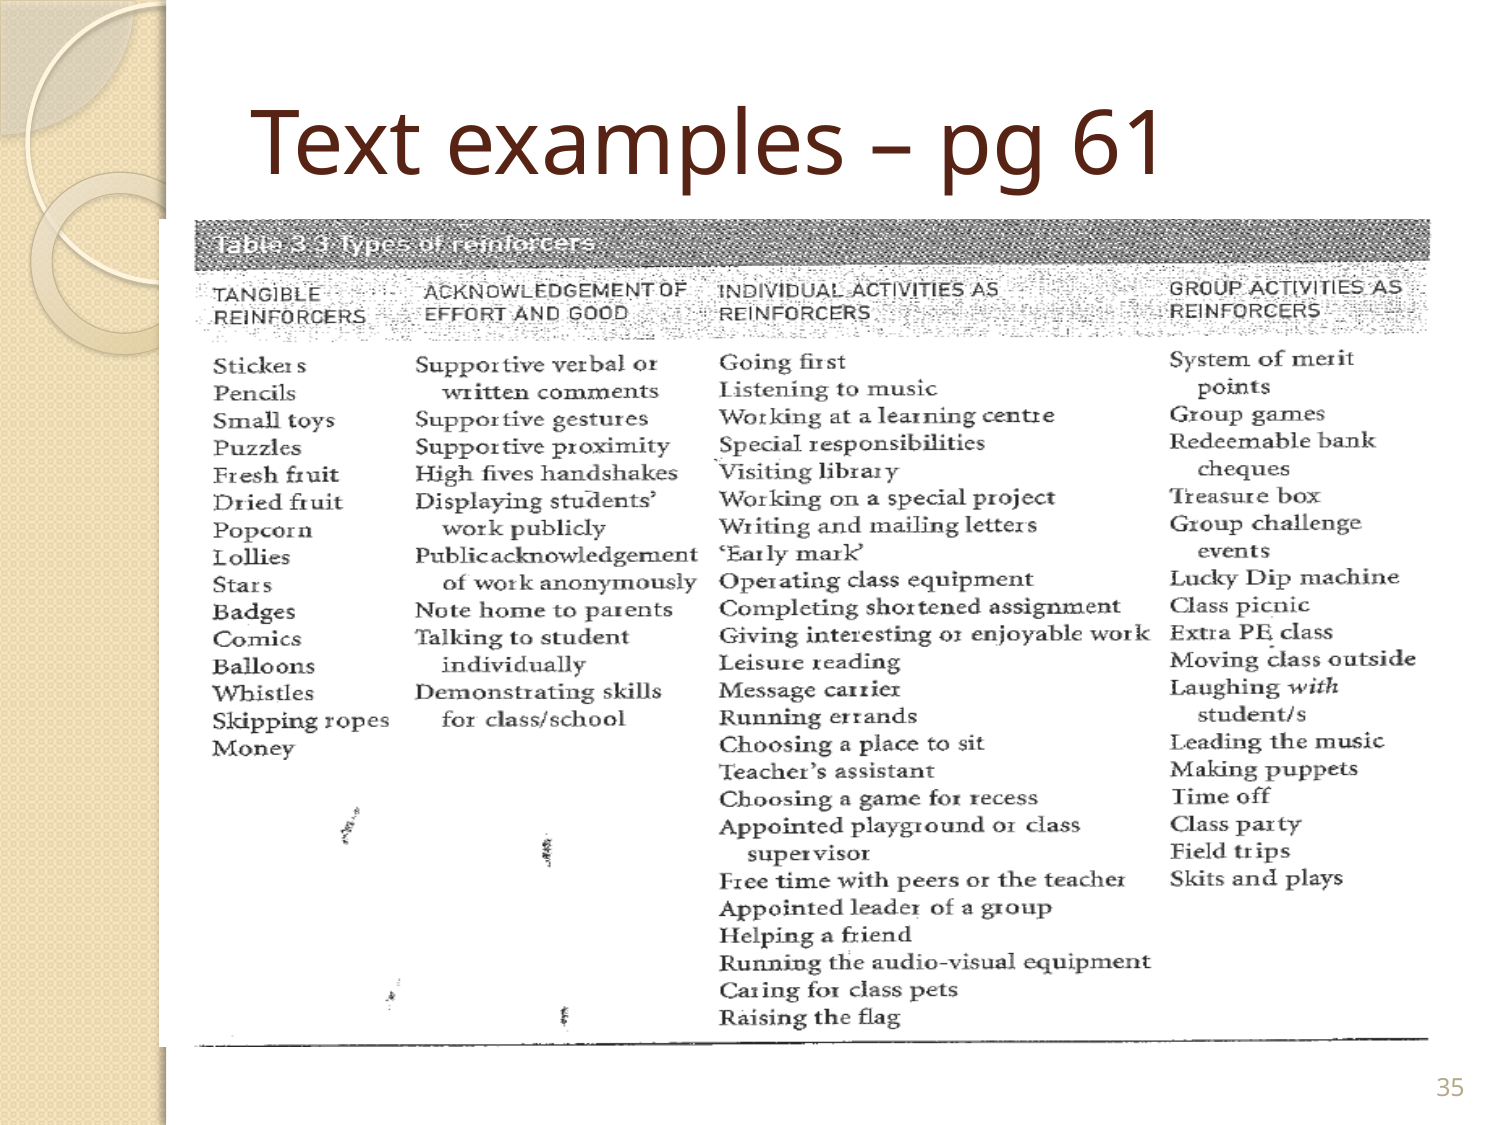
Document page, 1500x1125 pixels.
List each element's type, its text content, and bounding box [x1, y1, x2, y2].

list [159, 219, 1435, 1047]
slide_number 35 [1413, 1034, 1488, 1113]
title Text examples – pg 61 [235, 45, 1466, 233]
